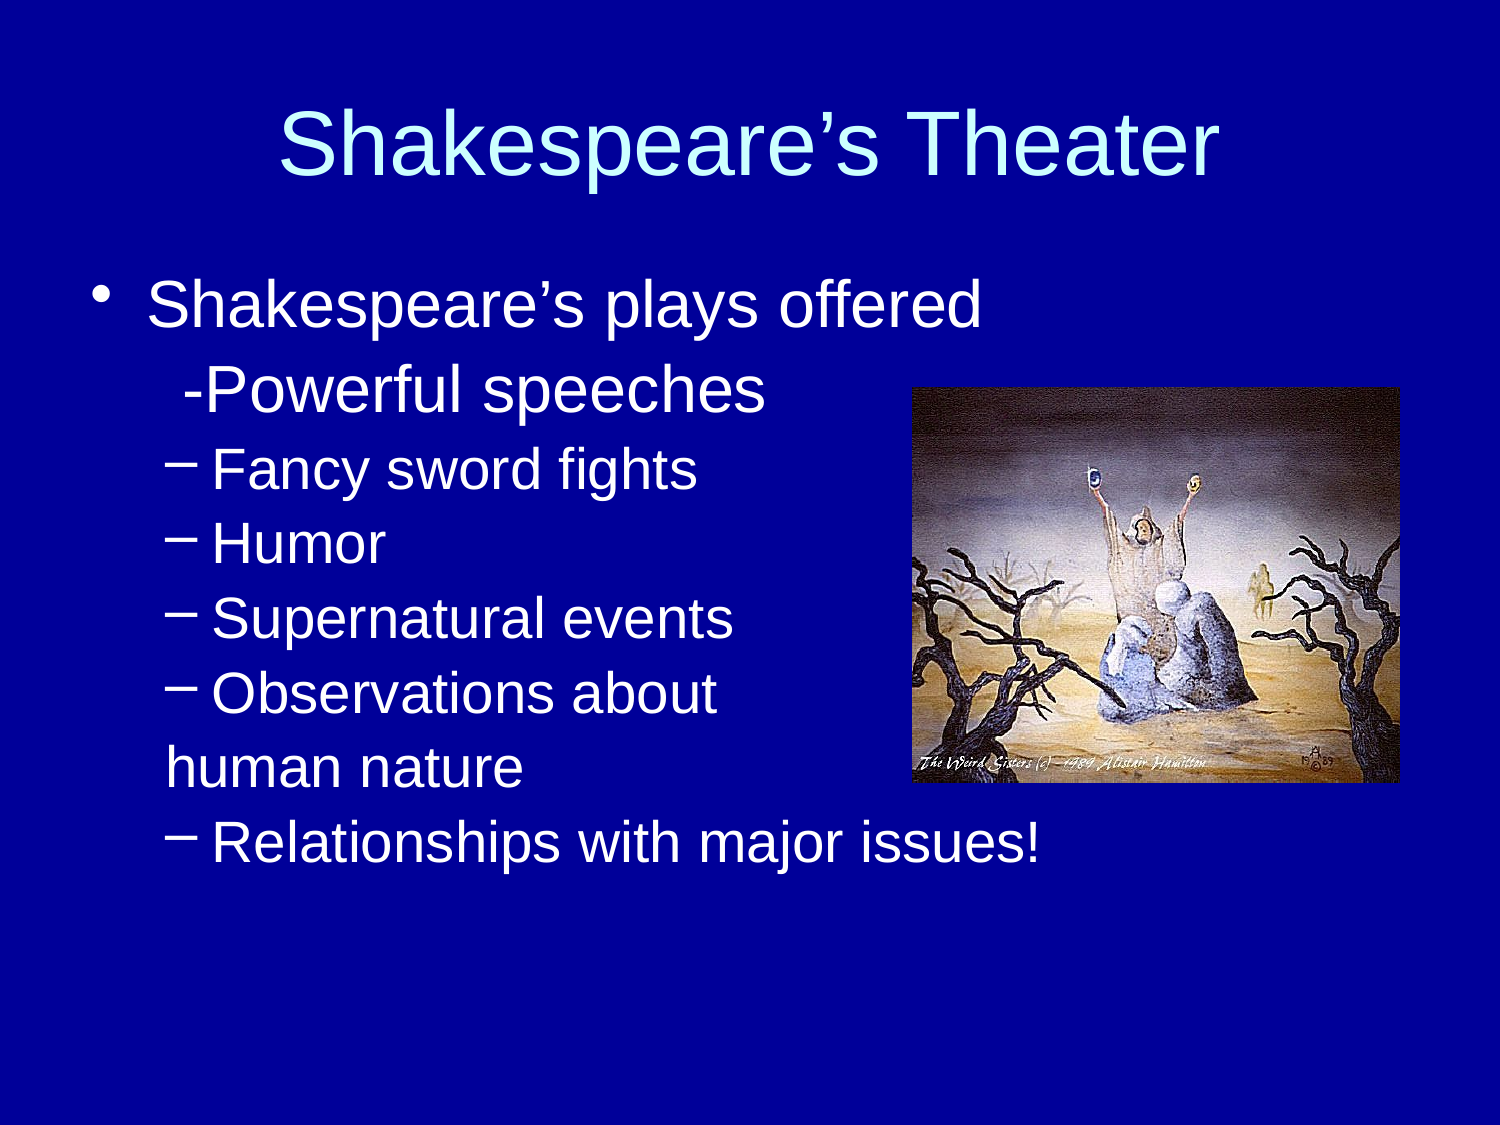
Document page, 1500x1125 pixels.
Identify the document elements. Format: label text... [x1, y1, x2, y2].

list Shakespeare’s plays offered -Powerful speeches Fancy sword fights Humor Supernatural events Observations about human nature Relationships with major issues! [74, 262, 1426, 1006]
title Shakespeare’s Theater [74, 44, 1426, 233]
picture [912, 387, 1401, 783]
